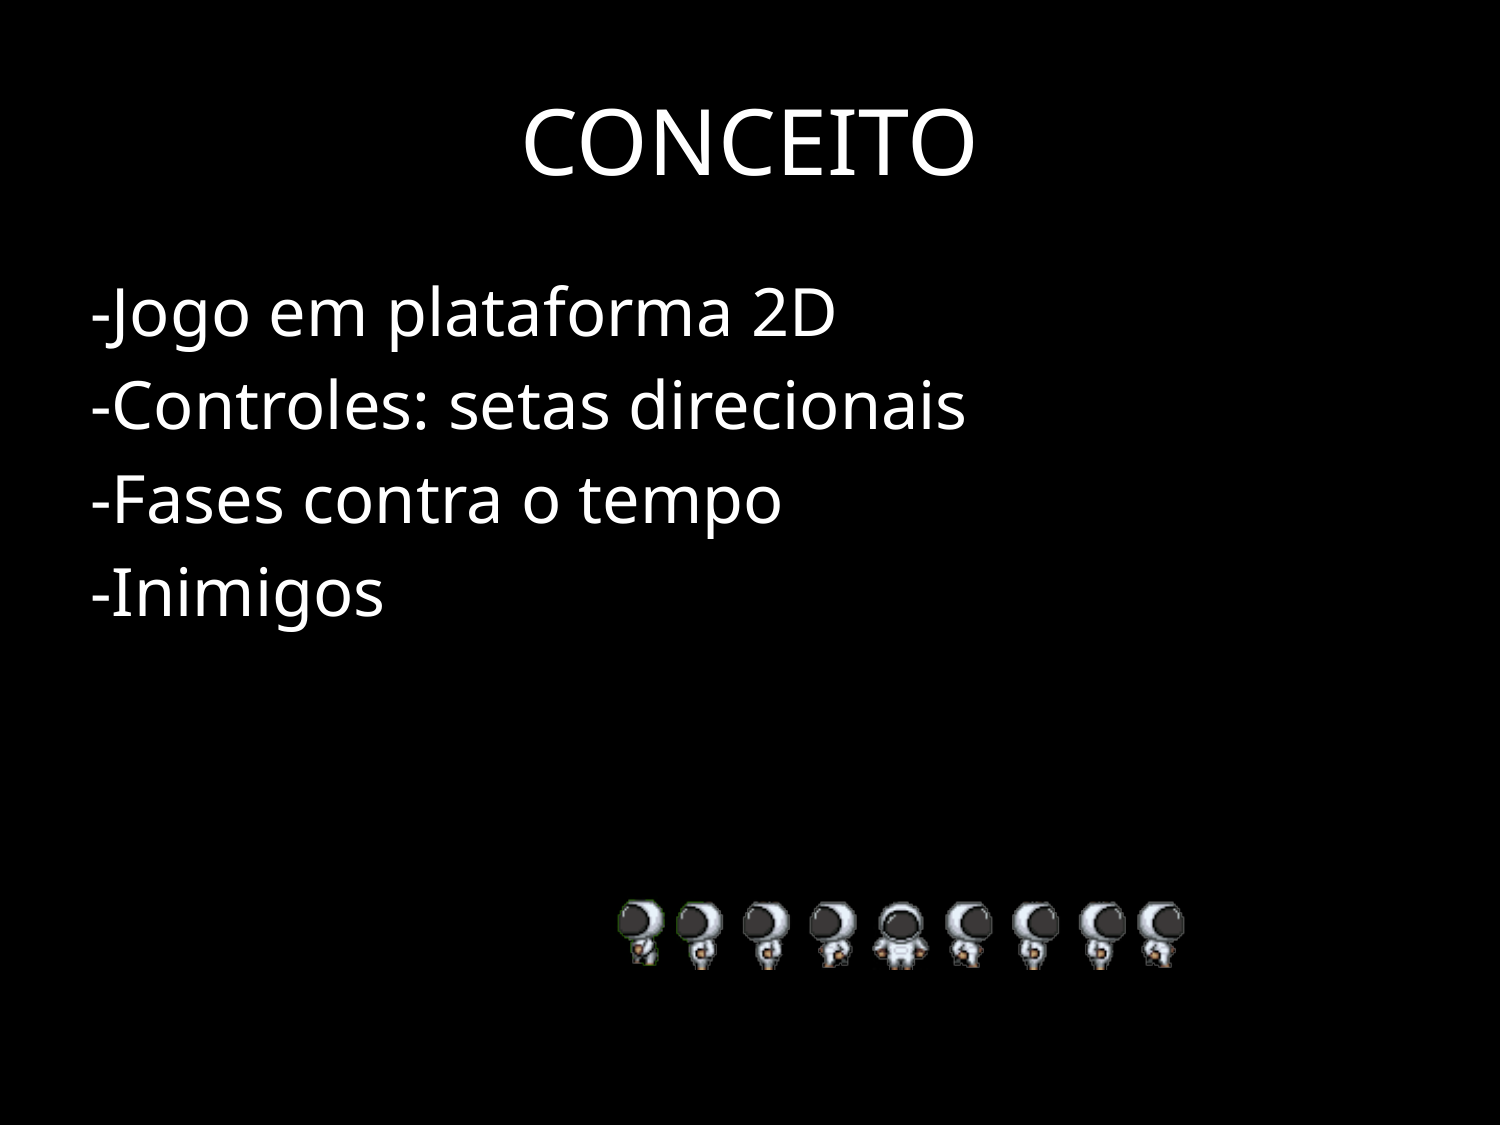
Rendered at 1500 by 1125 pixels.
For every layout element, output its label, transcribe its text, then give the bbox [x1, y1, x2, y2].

list -Jogo em plataforma 2D -Controles: setas direcionais -Fases contra o tempo -Inimigos [75, 262, 1425, 1005]
picture [600, 869, 1202, 970]
title CONCEITO [75, 45, 1425, 233]
